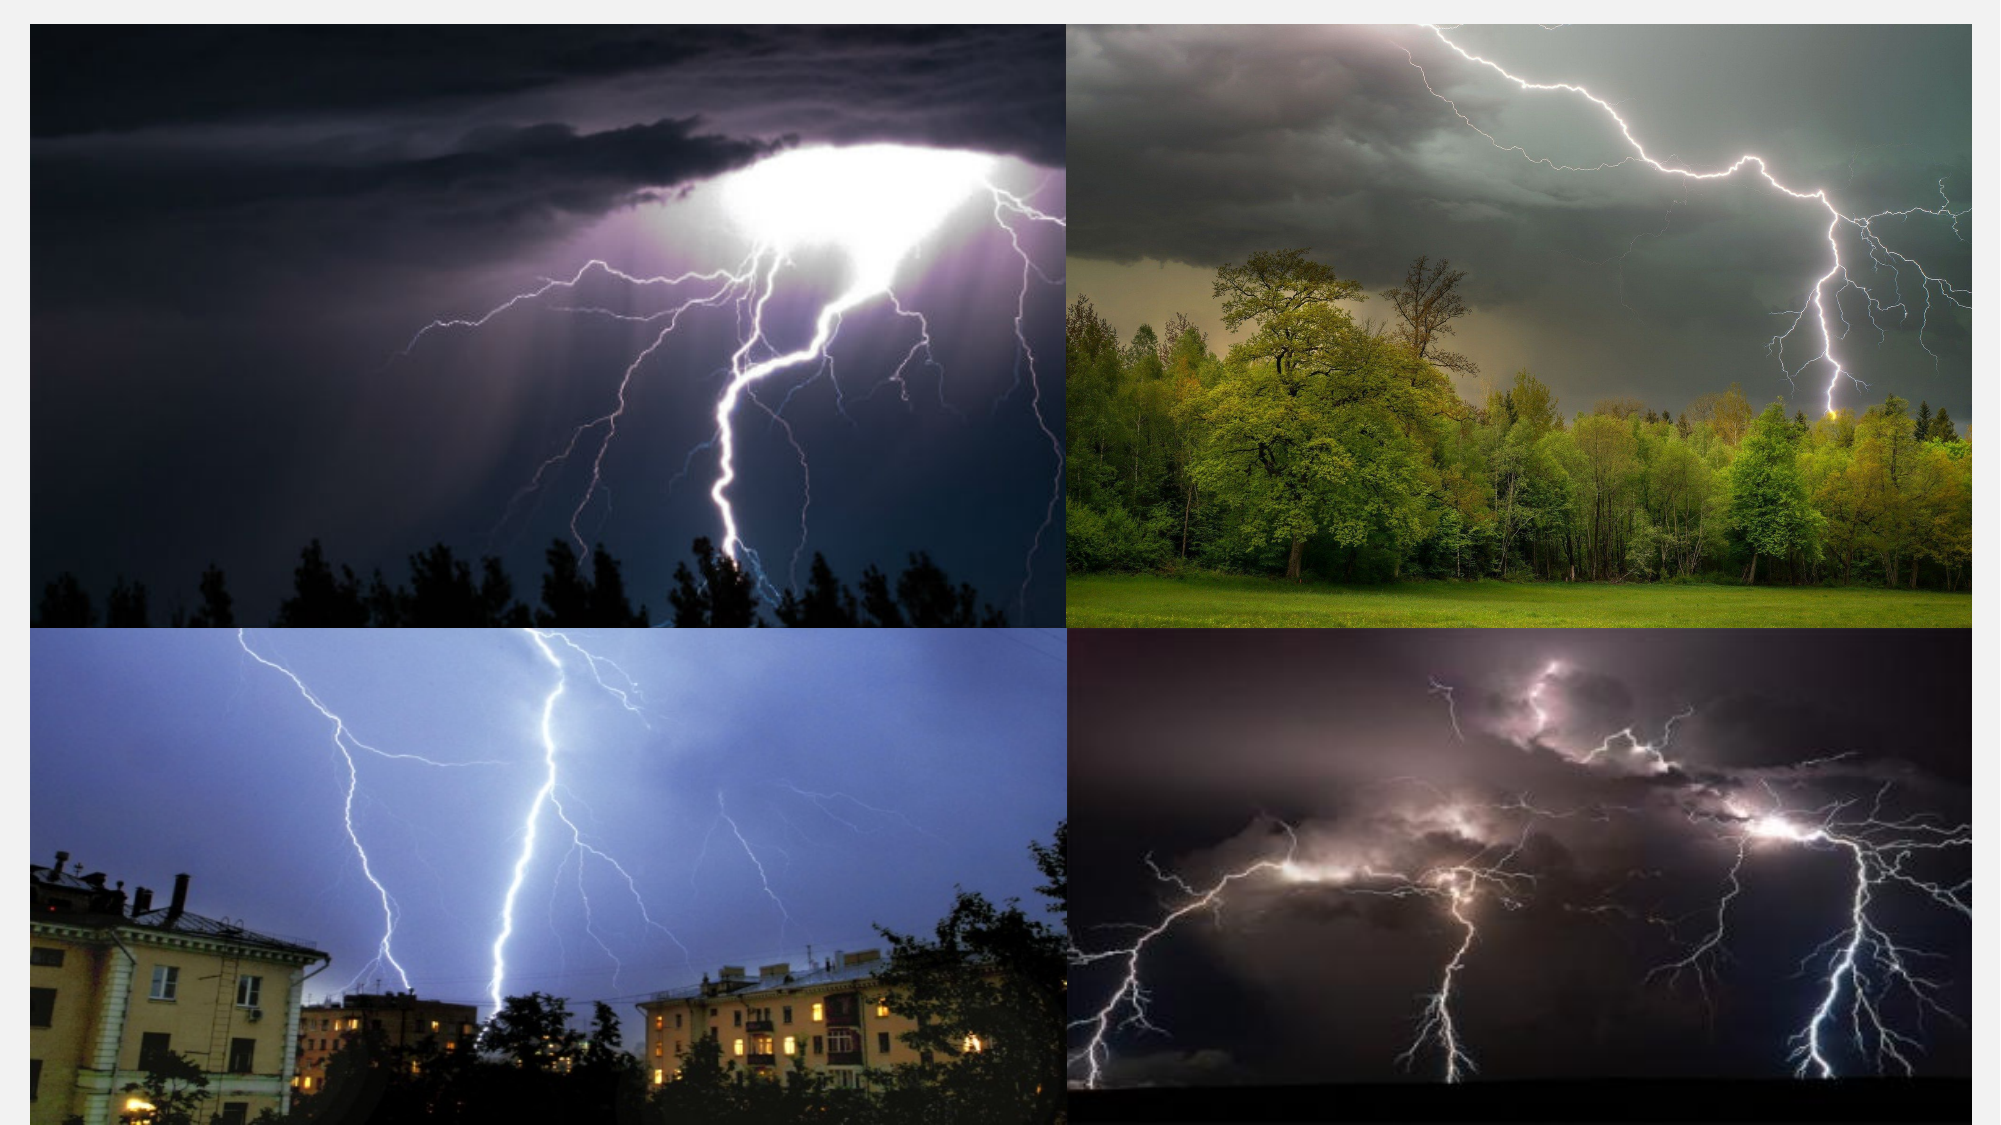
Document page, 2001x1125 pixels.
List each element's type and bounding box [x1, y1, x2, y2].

picture [30, 24, 1972, 1125]
list [30, 24, 1066, 628]
